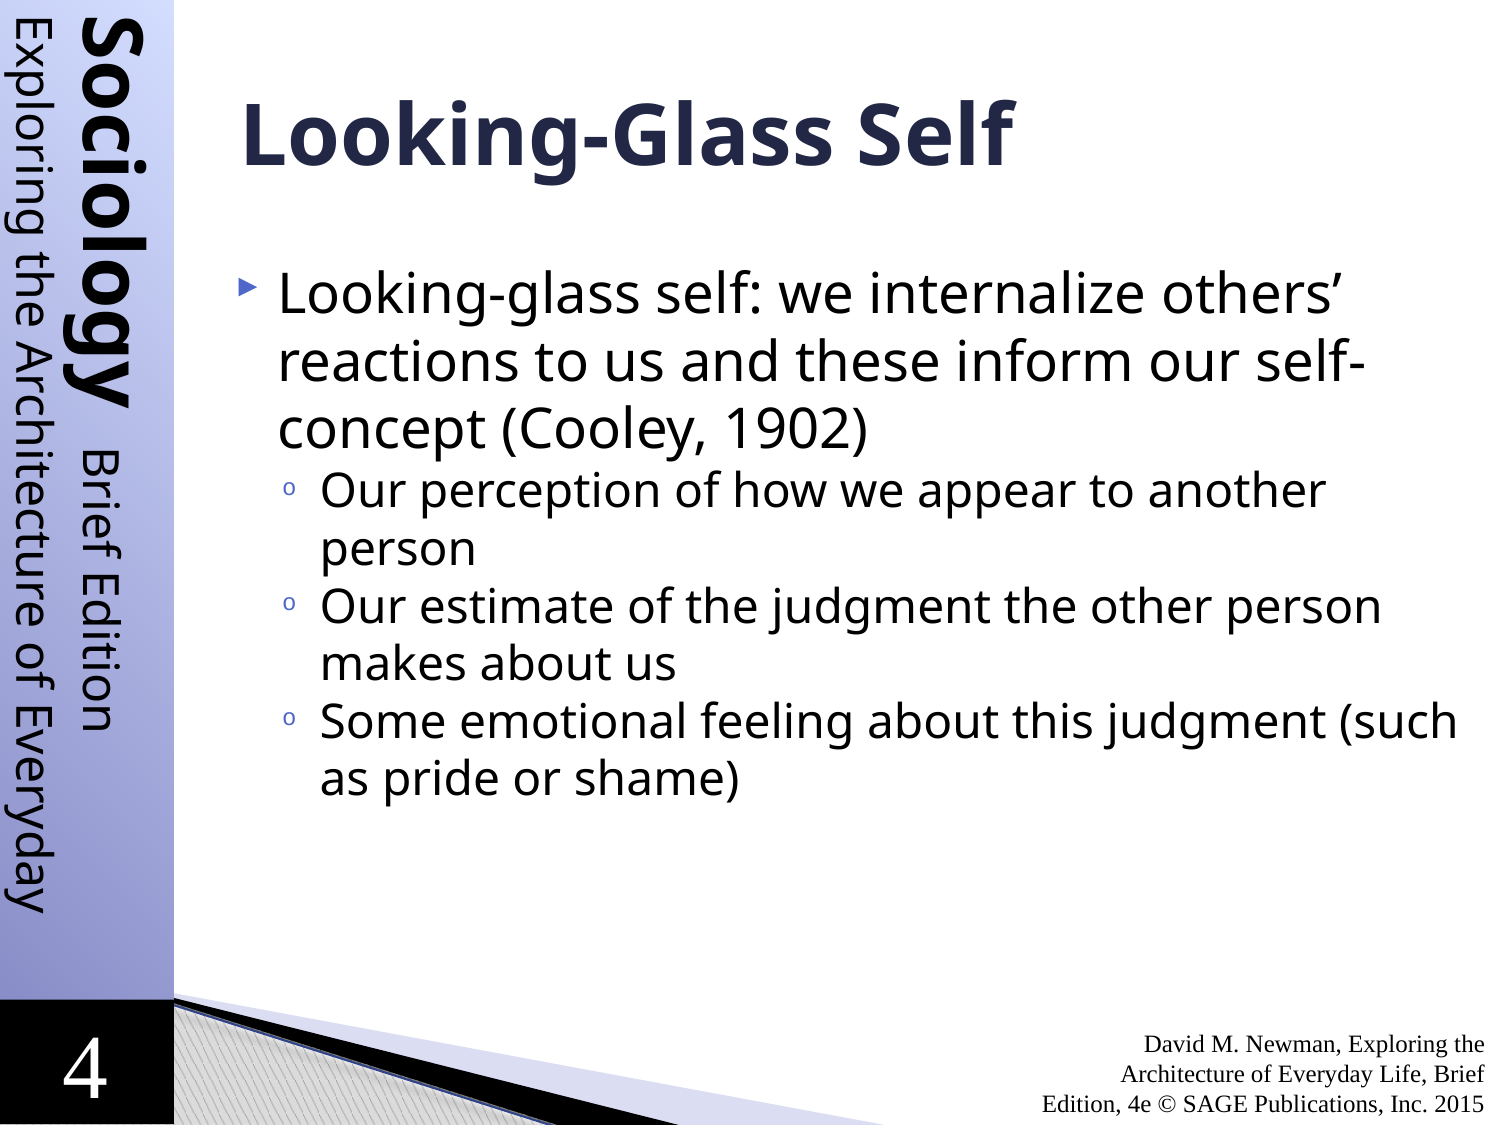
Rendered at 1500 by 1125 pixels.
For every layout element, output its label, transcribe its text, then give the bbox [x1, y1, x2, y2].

picture [174, 1003, 558, 1125]
list Looking-glass self: we internalize others’ reactions to us and these inform our self-concept (Cooley, 1902) Our perception of how we appear to another person Our estimate of the judgment the other person makes about us Some emotional feeling about this judgment (such as pride or shame) [187, 174, 1500, 918]
footer David M. Newman, Exploring the Architecture of Everyday Life, Brief Edition, 4e © SAGE Publications, Inc. 2015 [1025, 1065, 1500, 1125]
title Looking-Glass Self [225, 37, 1500, 225]
